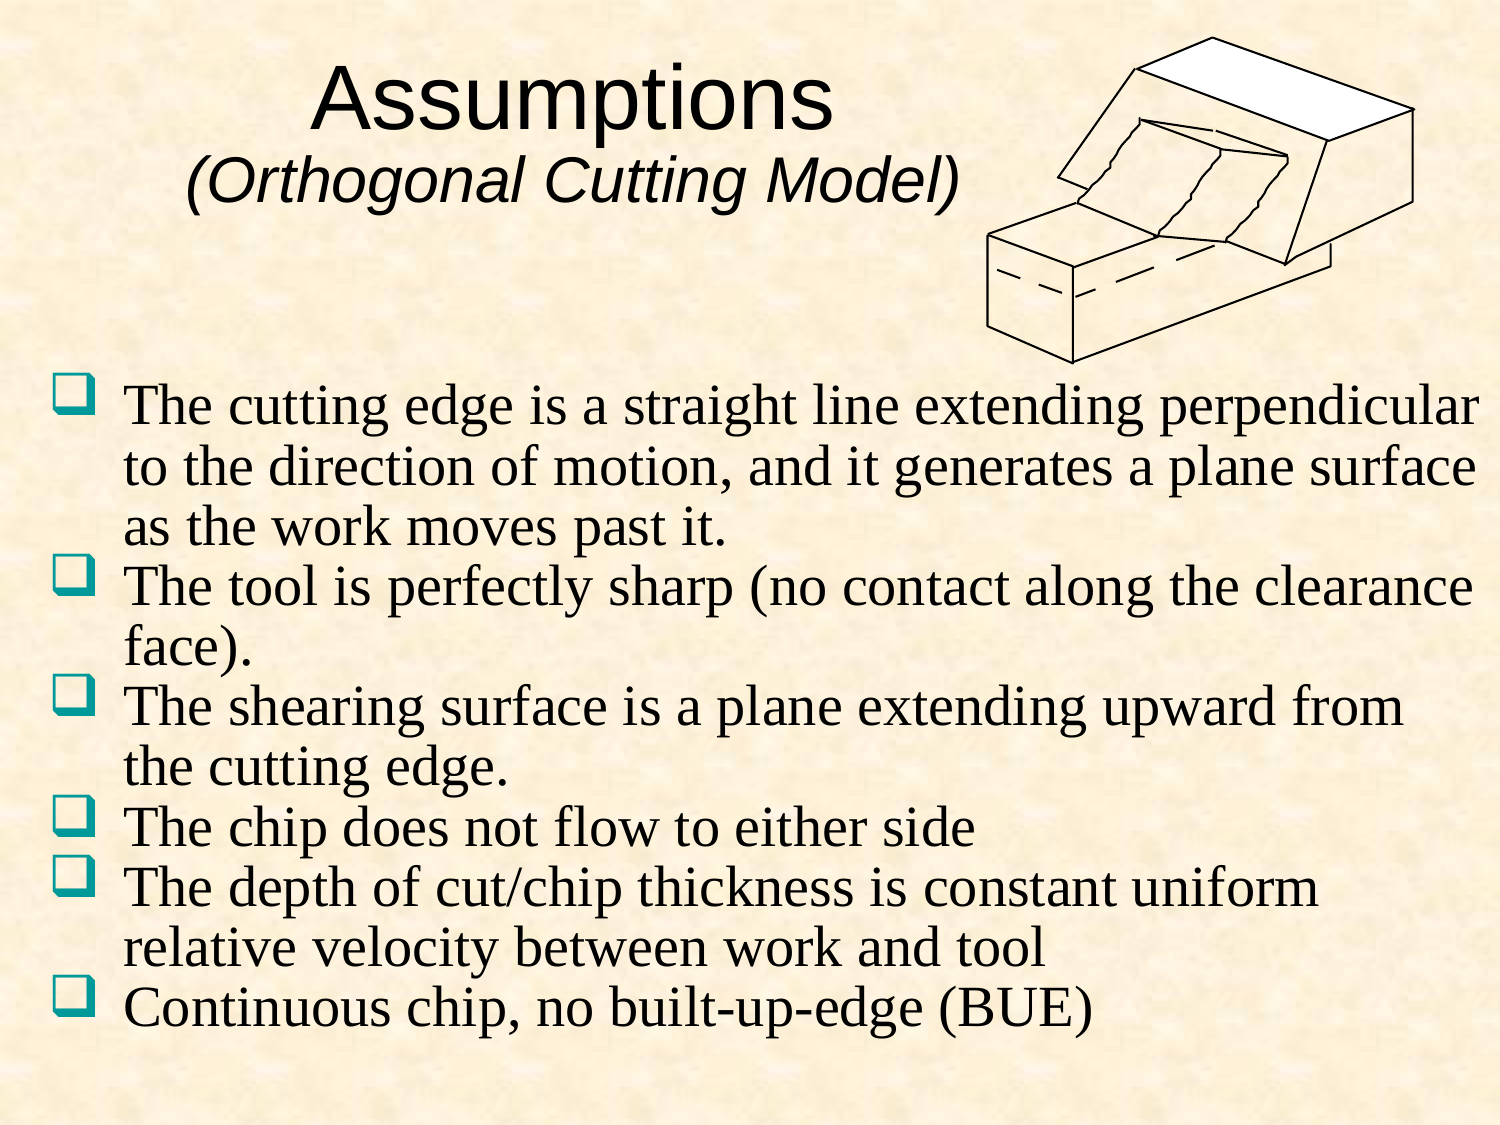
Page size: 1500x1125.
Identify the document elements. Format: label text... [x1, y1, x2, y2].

picture [0, 0, 1500, 1125]
text_box The cutting edge is a straight line extending perpendicular to the direction of motion, and it generates a plane surface as the work moves past it. The tool is perfectly sharp (no contact along the clearance face). The shearing surface is a plane extending upward from the cutting edge. The chip does not flow to either side The depth of cut/chip thickness is constant uniform relative velocity between work and tool Continuous chip, no built-up-edge (BUE) [37, 312, 1500, 1043]
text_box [987, 37, 1415, 364]
text_box Assumptions (Orthogonal Cutting Model) [162, 50, 982, 220]
